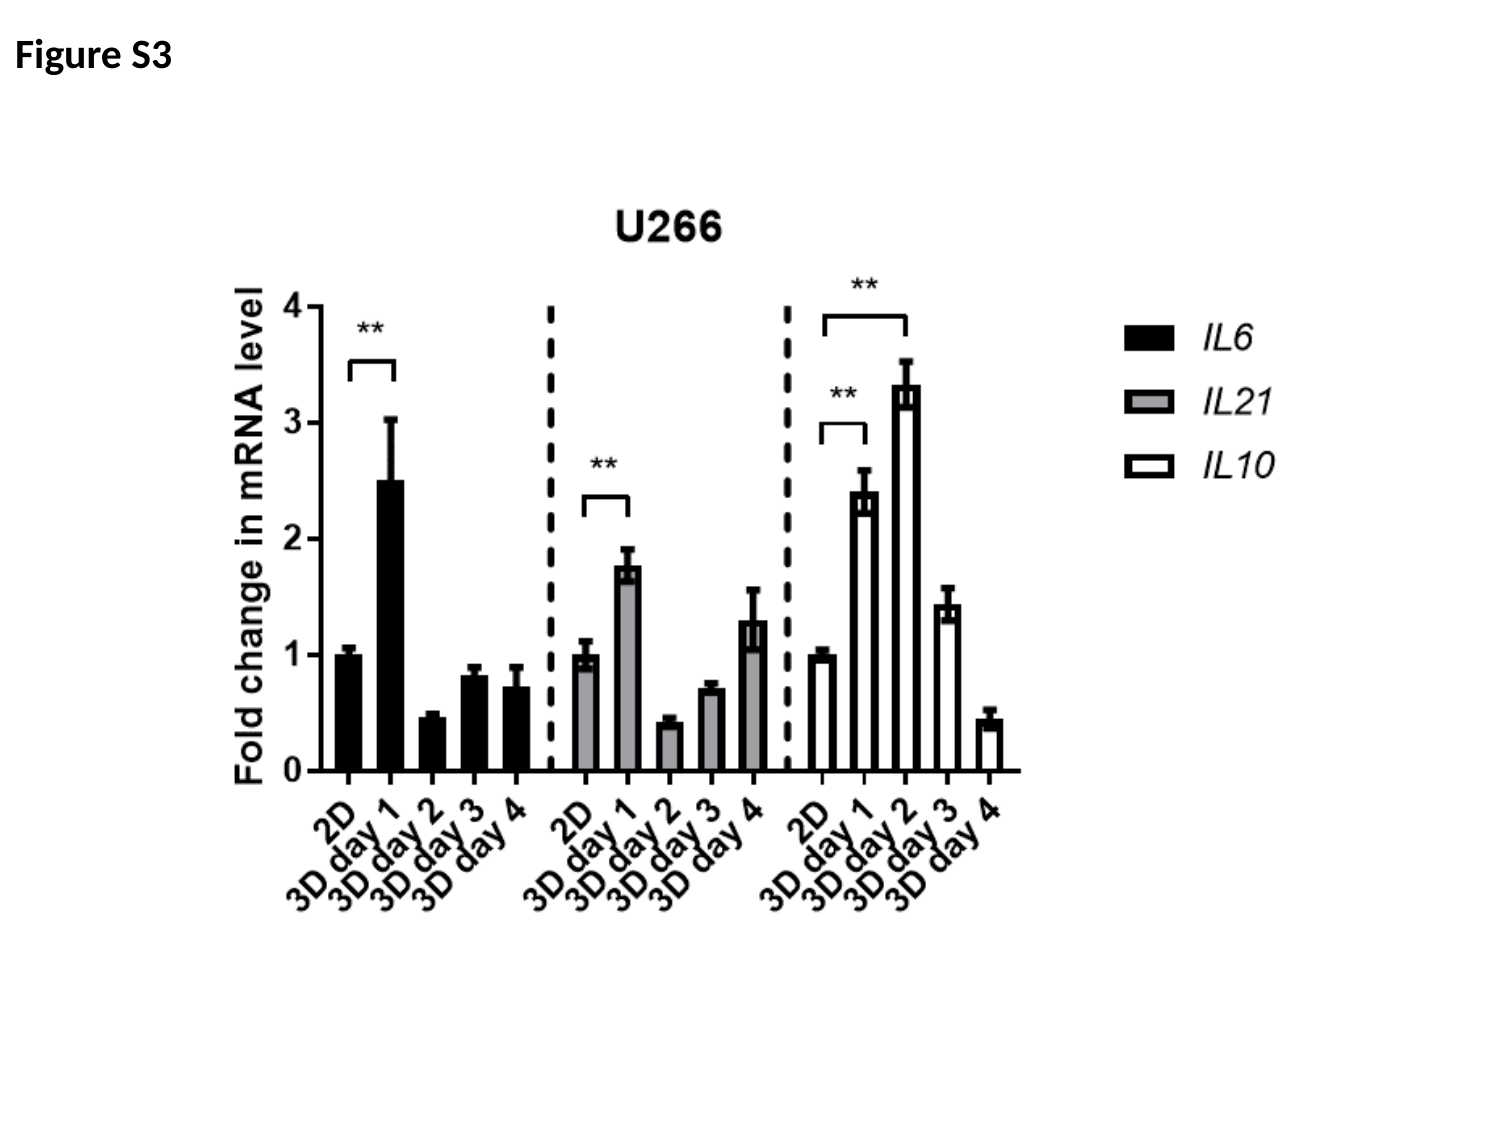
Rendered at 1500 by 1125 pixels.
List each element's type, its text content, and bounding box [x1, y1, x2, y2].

text_box Figure S3 [0, 0, 1500, 111]
picture [193, 168, 1307, 956]
